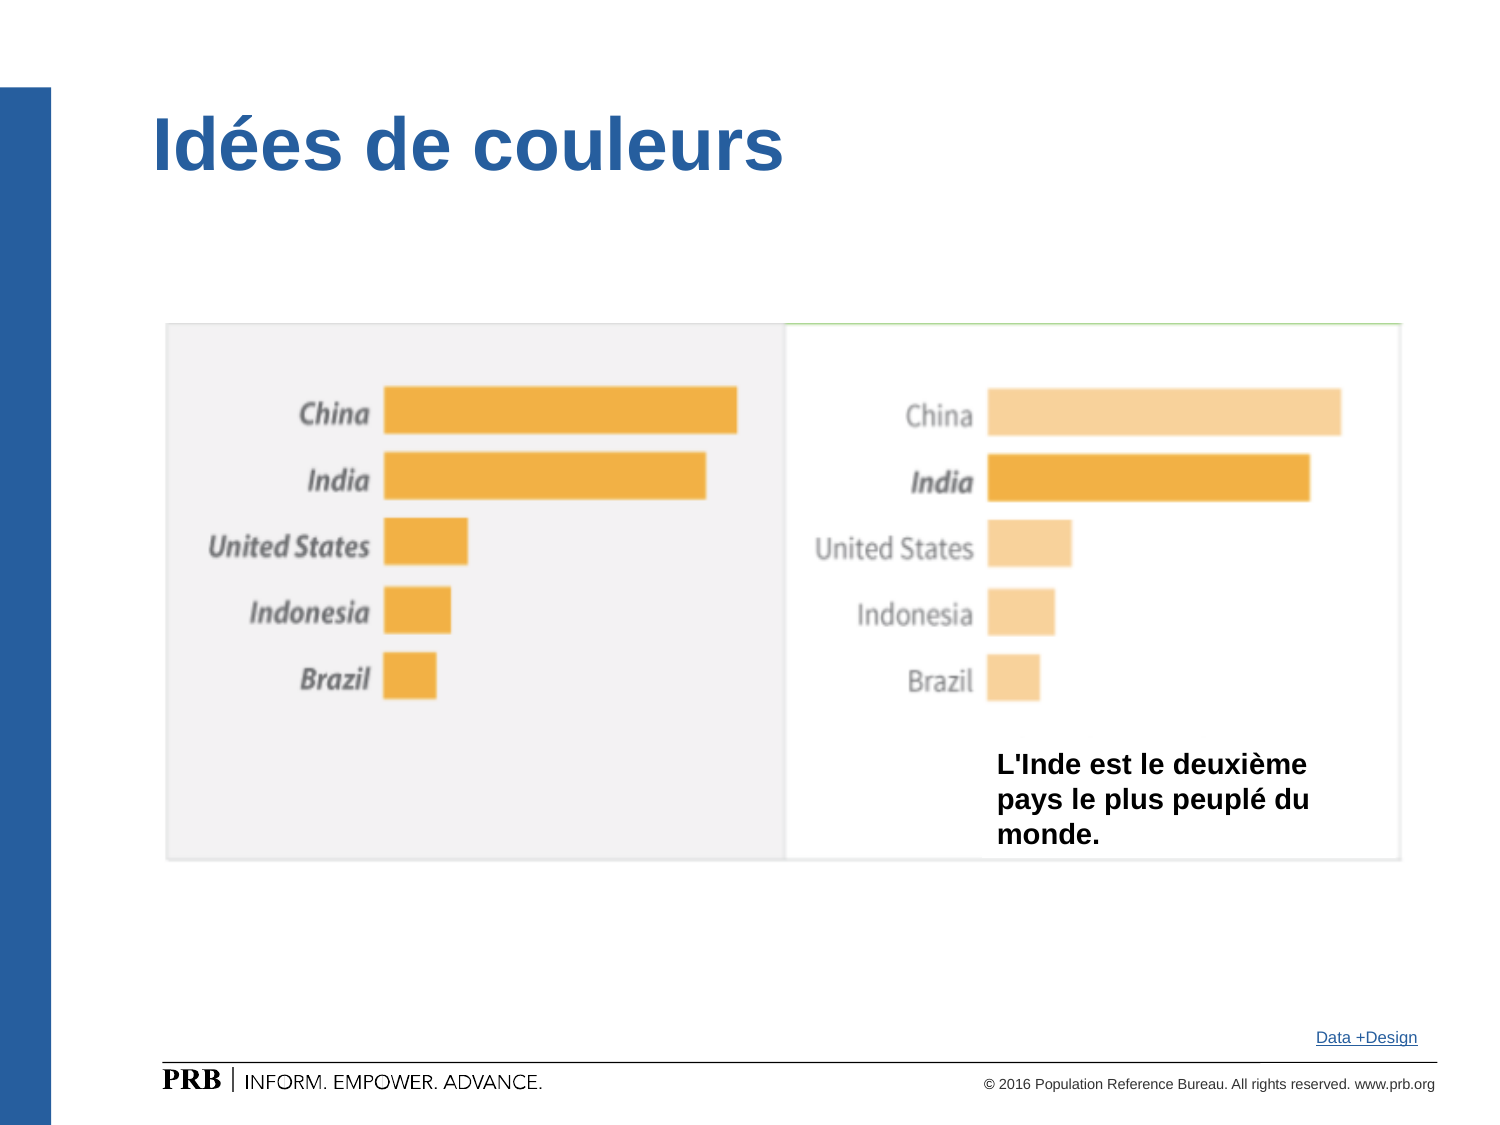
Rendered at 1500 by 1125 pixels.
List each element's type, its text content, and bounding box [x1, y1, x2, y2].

text_box Data +Design [1301, 1019, 1433, 1055]
title Idées de couleurs [137, 87, 1407, 250]
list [149, 323, 1420, 880]
